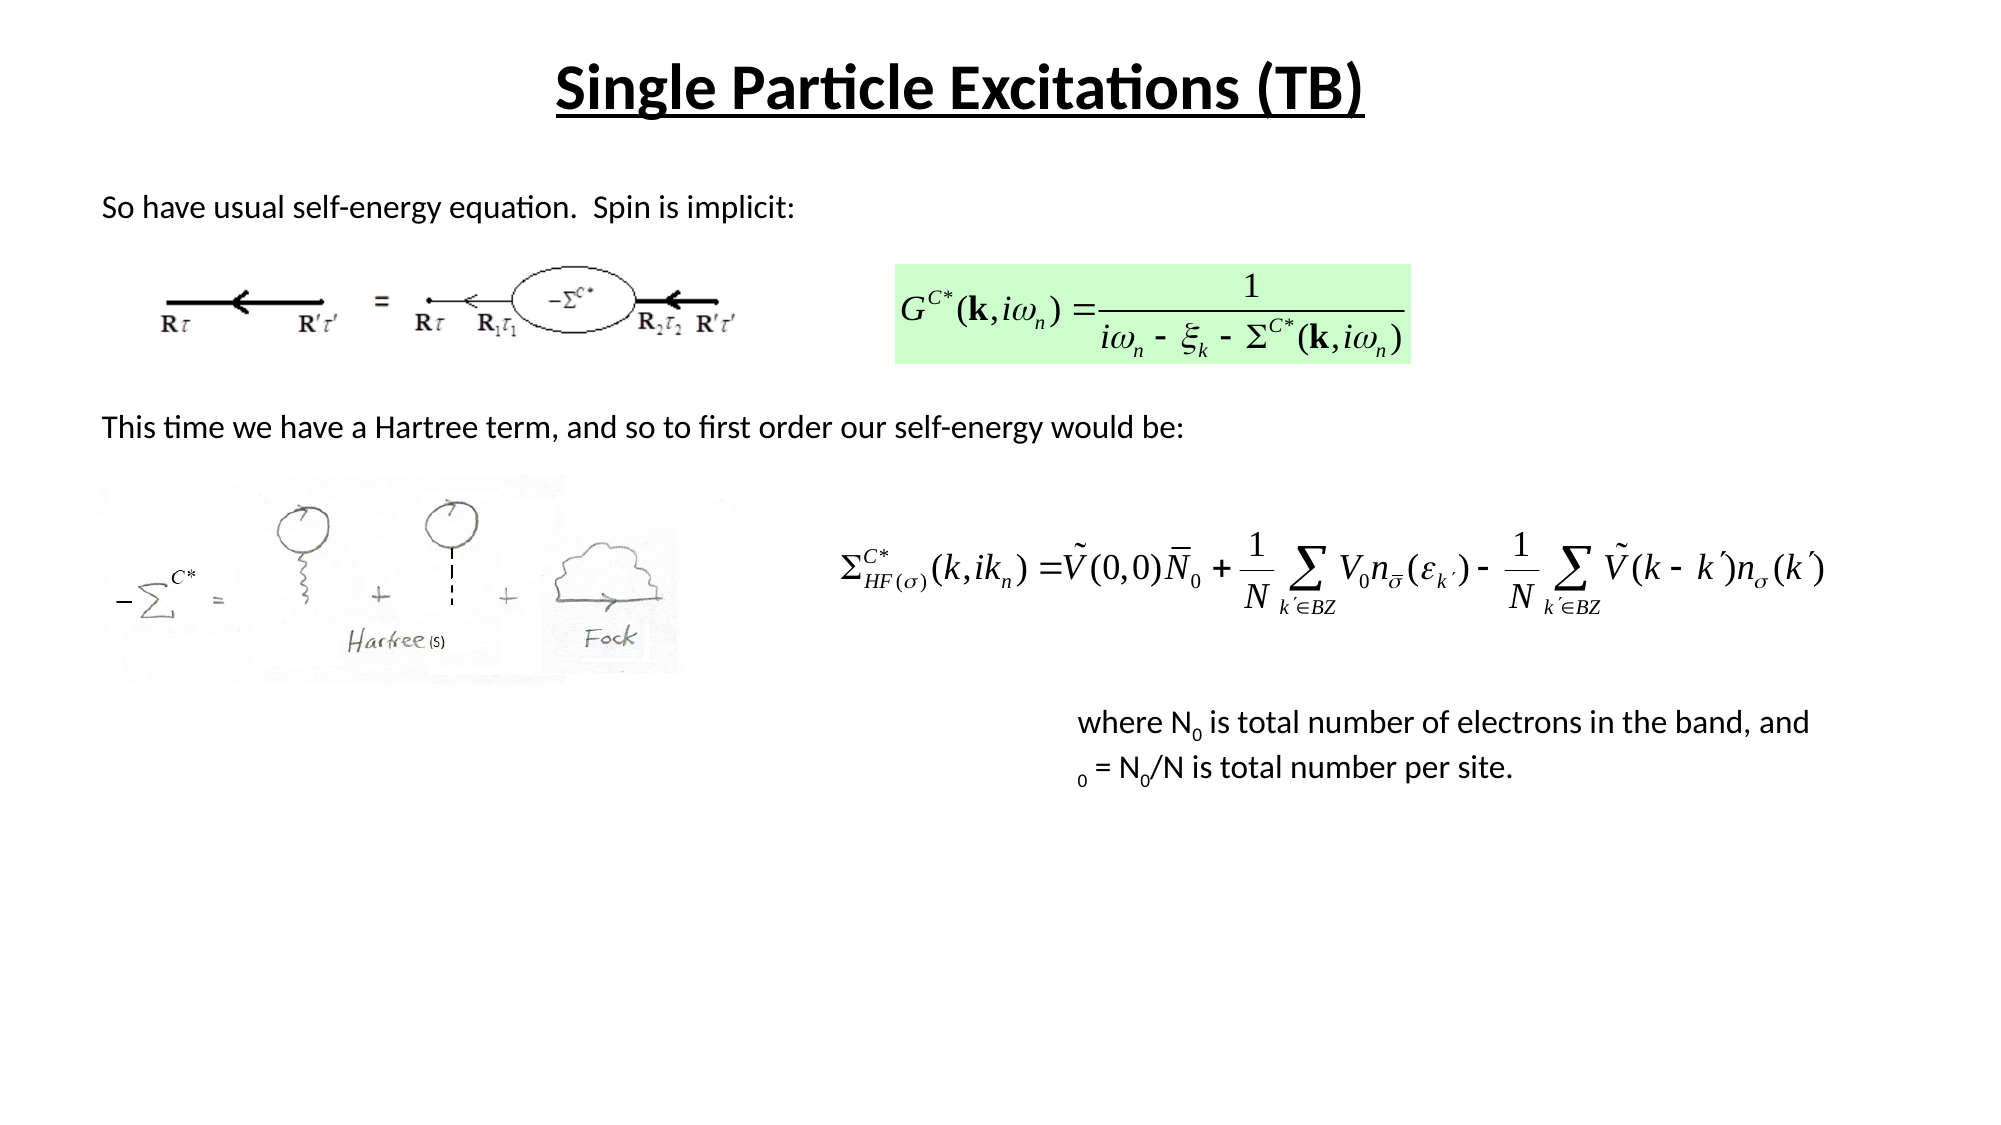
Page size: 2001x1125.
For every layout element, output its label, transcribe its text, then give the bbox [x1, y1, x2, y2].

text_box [835, 521, 1831, 623]
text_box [96, 475, 746, 686]
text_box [895, 263, 1412, 365]
text_box So have usual self-energy equation. Spin is implicit: [87, 178, 812, 233]
title Single Particle Excitations (TB) [509, 30, 1412, 132]
text_box This time we have a Hartree term, and so to first order our self-energy would be: [86, 397, 1209, 453]
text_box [63, 244, 773, 365]
